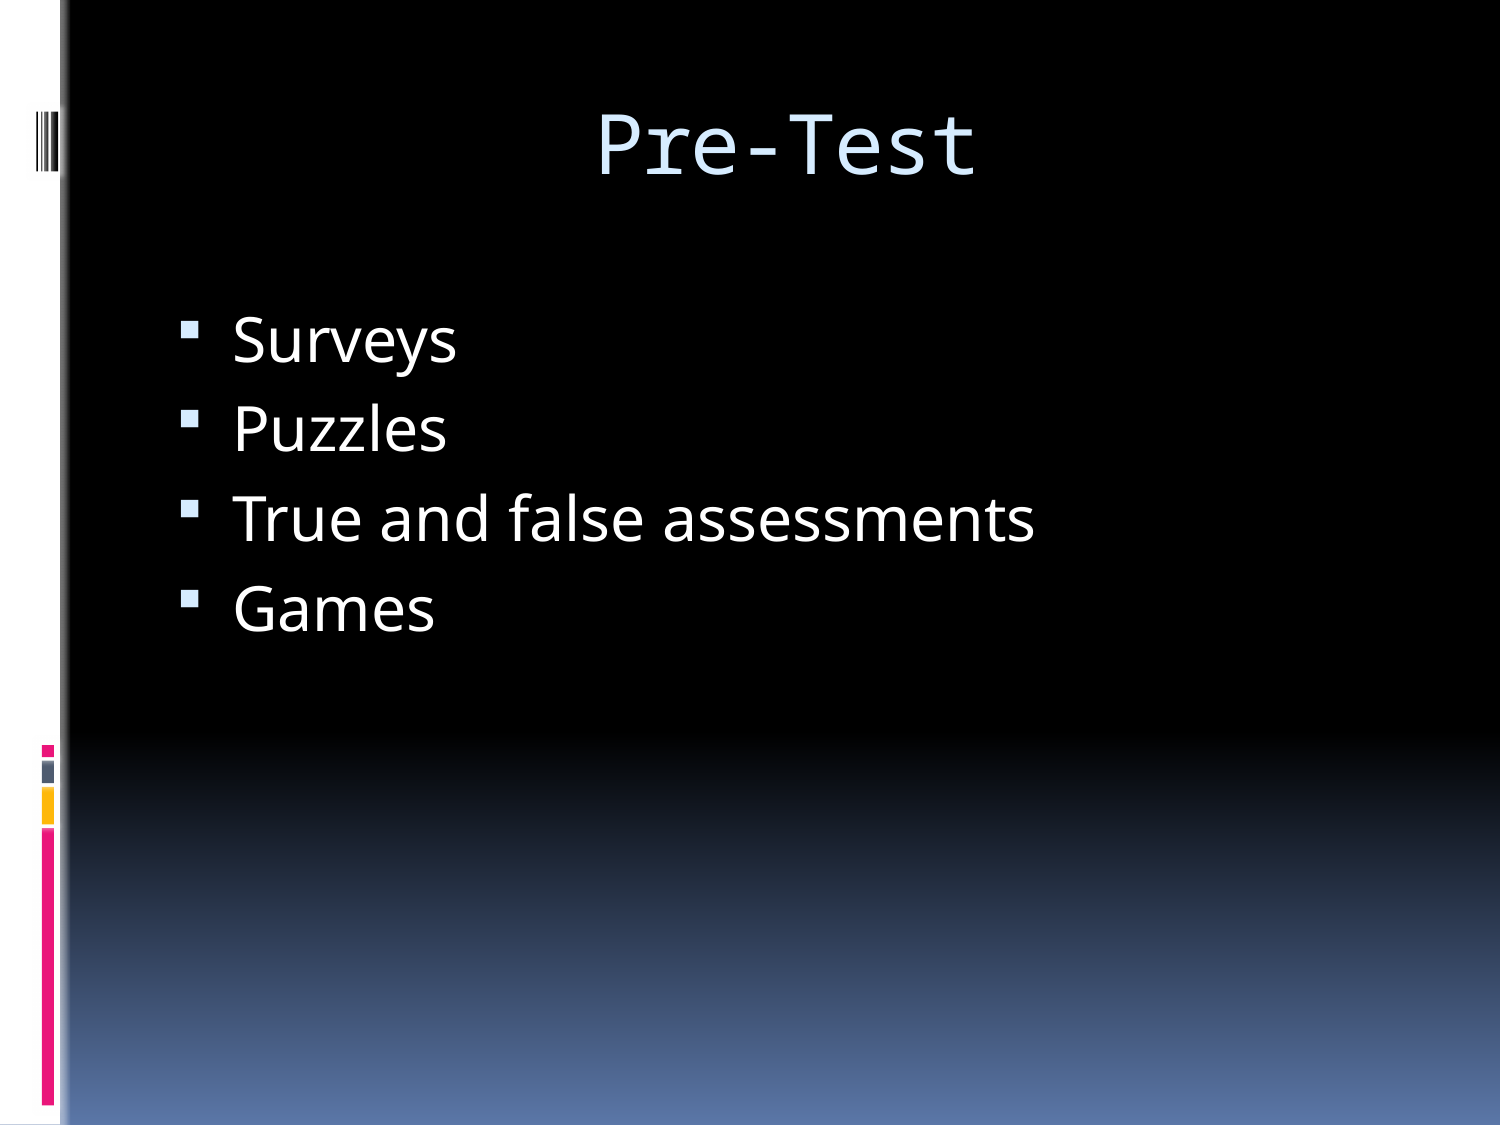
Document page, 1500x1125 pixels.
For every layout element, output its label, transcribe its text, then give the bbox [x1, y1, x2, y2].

list Surveys Puzzles True and false assessments Games [150, 292, 1425, 1043]
title Pre-Test [150, 83, 1425, 234]
